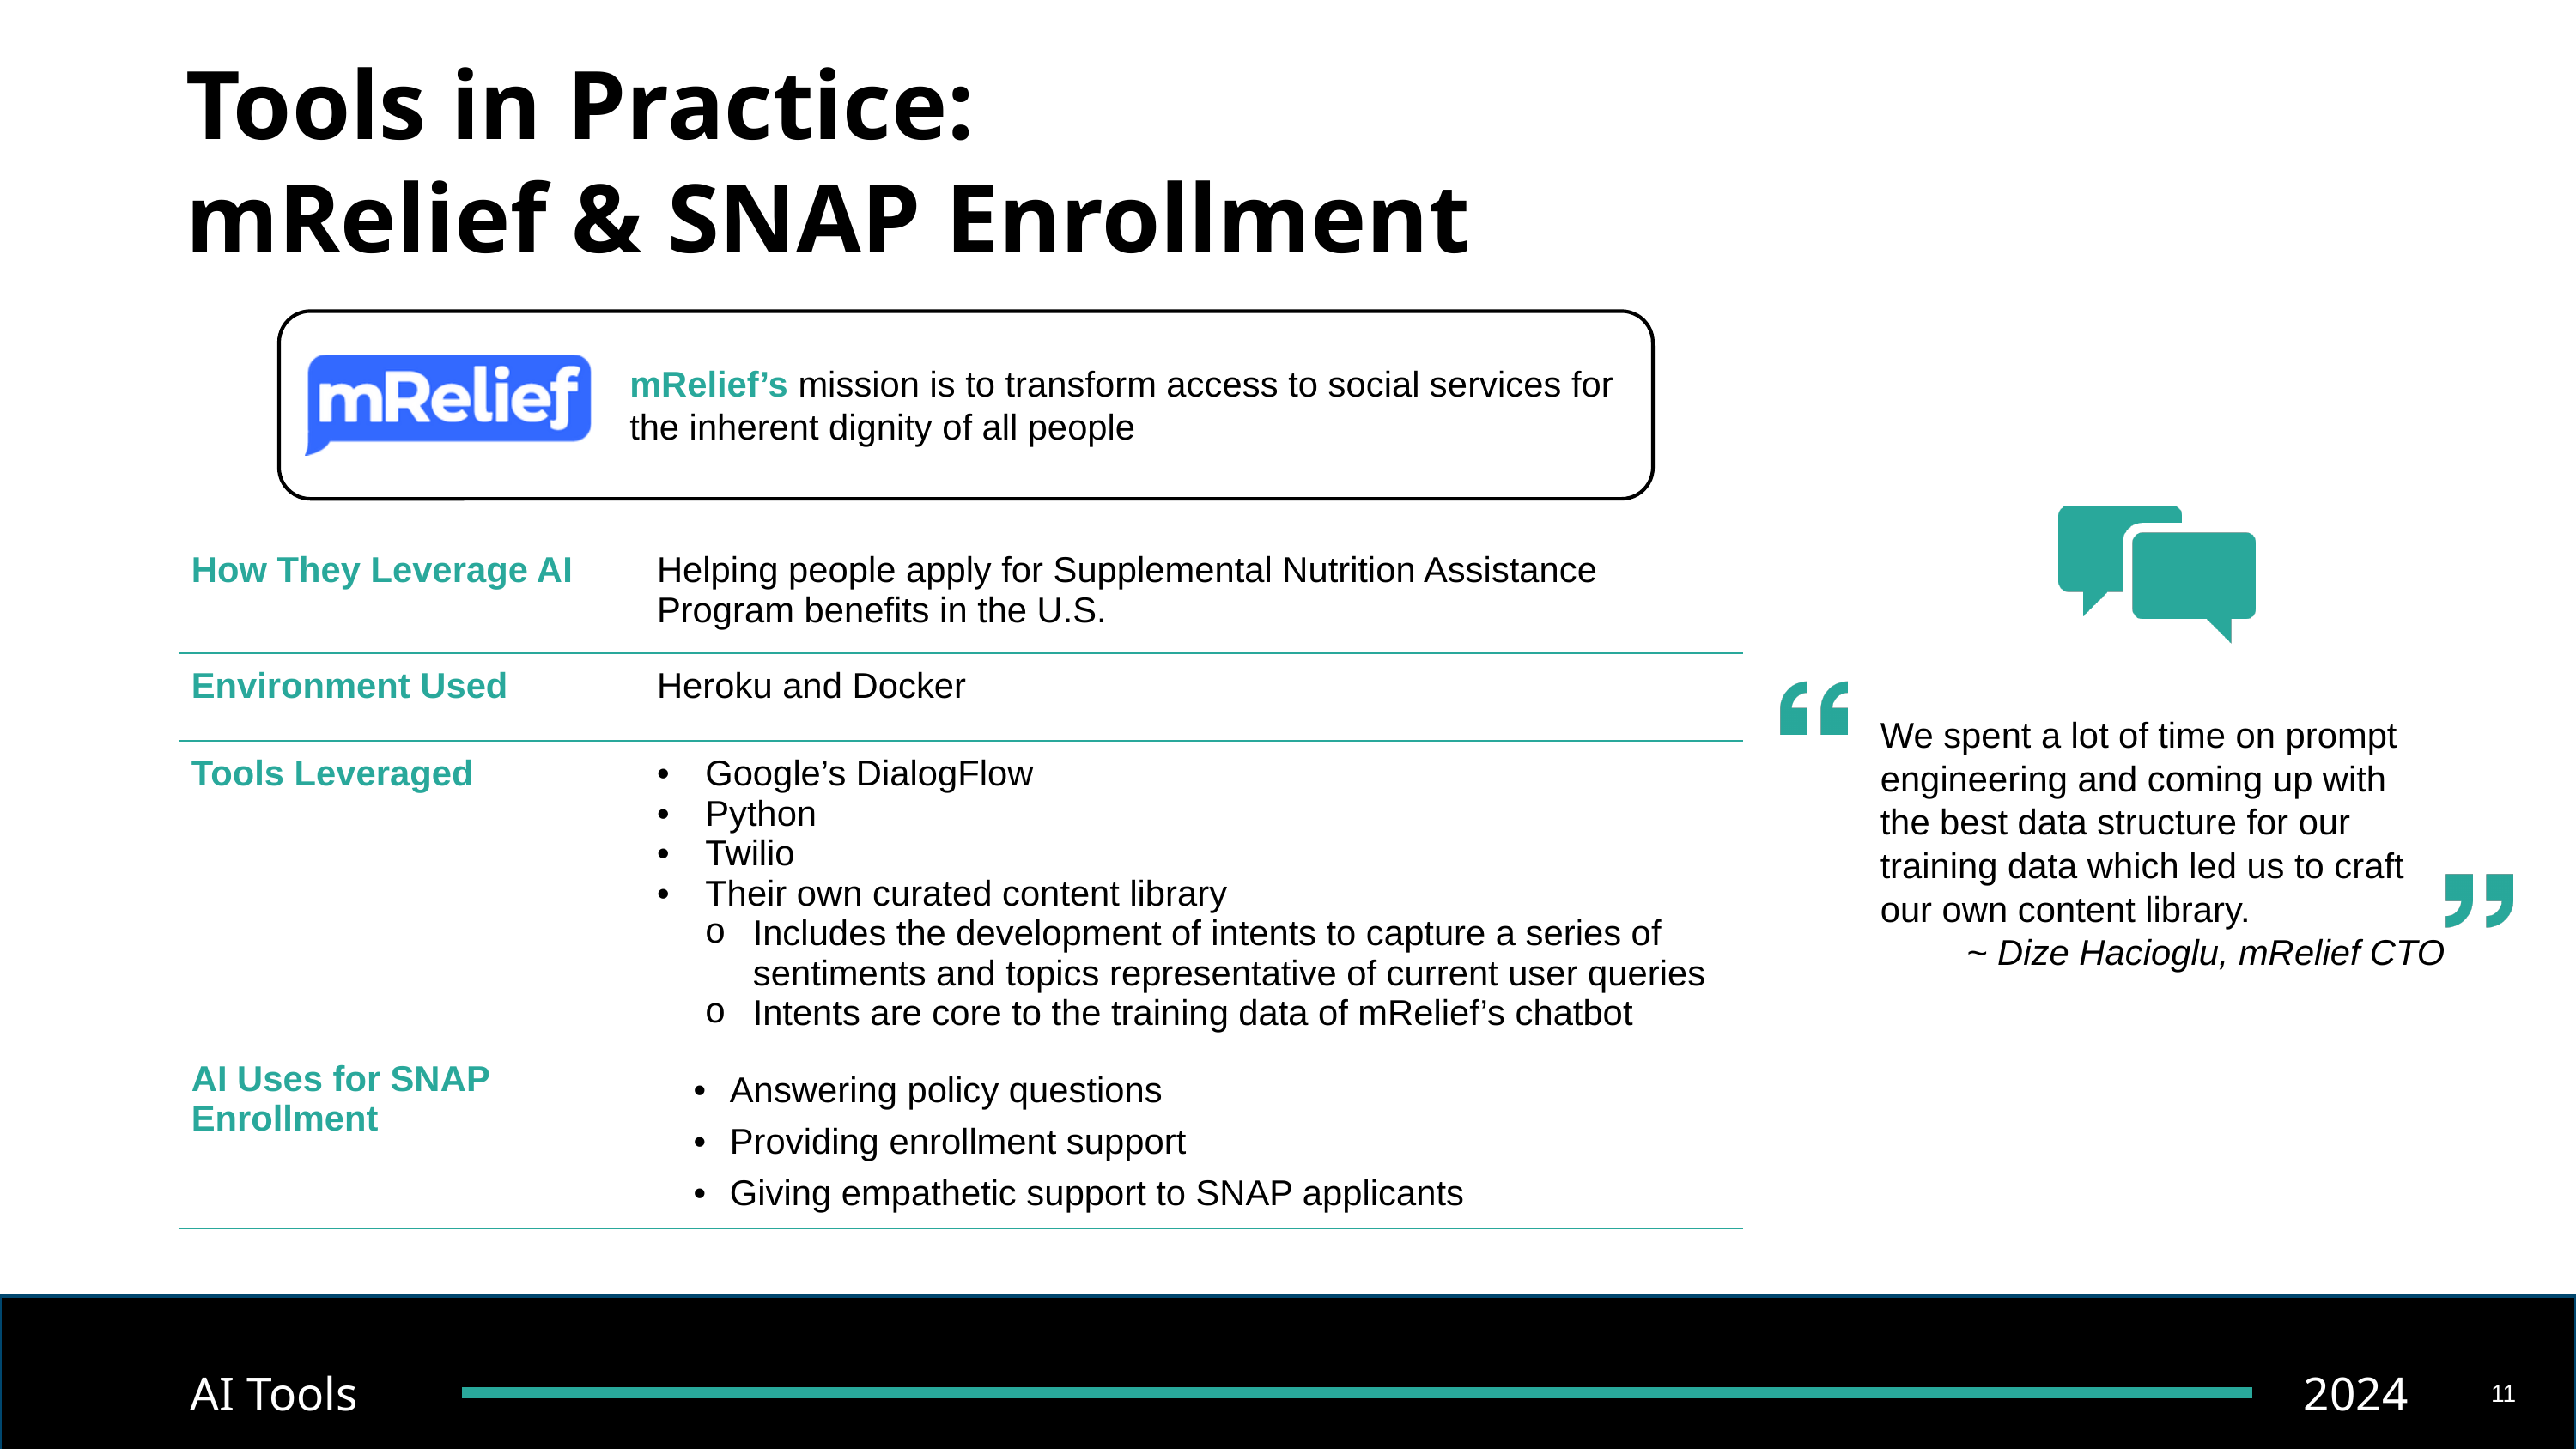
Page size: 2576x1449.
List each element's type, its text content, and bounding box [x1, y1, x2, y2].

text_box We spent a lot of time on prompt engineering and coming up with the best data structure for our training data which led us to craft our own content library. ~ Dize Hacioglu, mRelief CTO [1866, 604, 2459, 1080]
table_cell Heroku and Docker [644, 654, 1743, 740]
picture [2415, 835, 2544, 966]
title Tools in Practice: mRelief & SNAP Enrollment [178, 37, 2398, 279]
picture [2038, 455, 2276, 693]
text_box [305, 355, 592, 456]
text_box [276, 309, 1656, 501]
picture [1749, 642, 1879, 773]
table_header How They Leverage AI [179, 537, 644, 652]
table_cell AI Uses for SNAP Enrollment [179, 1046, 644, 1228]
table_cell Tools Leveraged [179, 742, 644, 1046]
table_cell Environment Used [179, 654, 644, 740]
table_cell Google’s DialogFlow Python Twilio Their own curated content library Includes the development of intents to capture a series of sentiments and topics representative of current user queries Intents are core to the training data of mRelief’s chatbot [644, 742, 1743, 1046]
table_header Helping people apply for Supplemental Nutrition Assistance Program benefits in the U.S. [644, 537, 1743, 652]
table_cell Answering policy questions Providing enrollment support Giving empathetic support to SNAP applicants [644, 1046, 1743, 1228]
